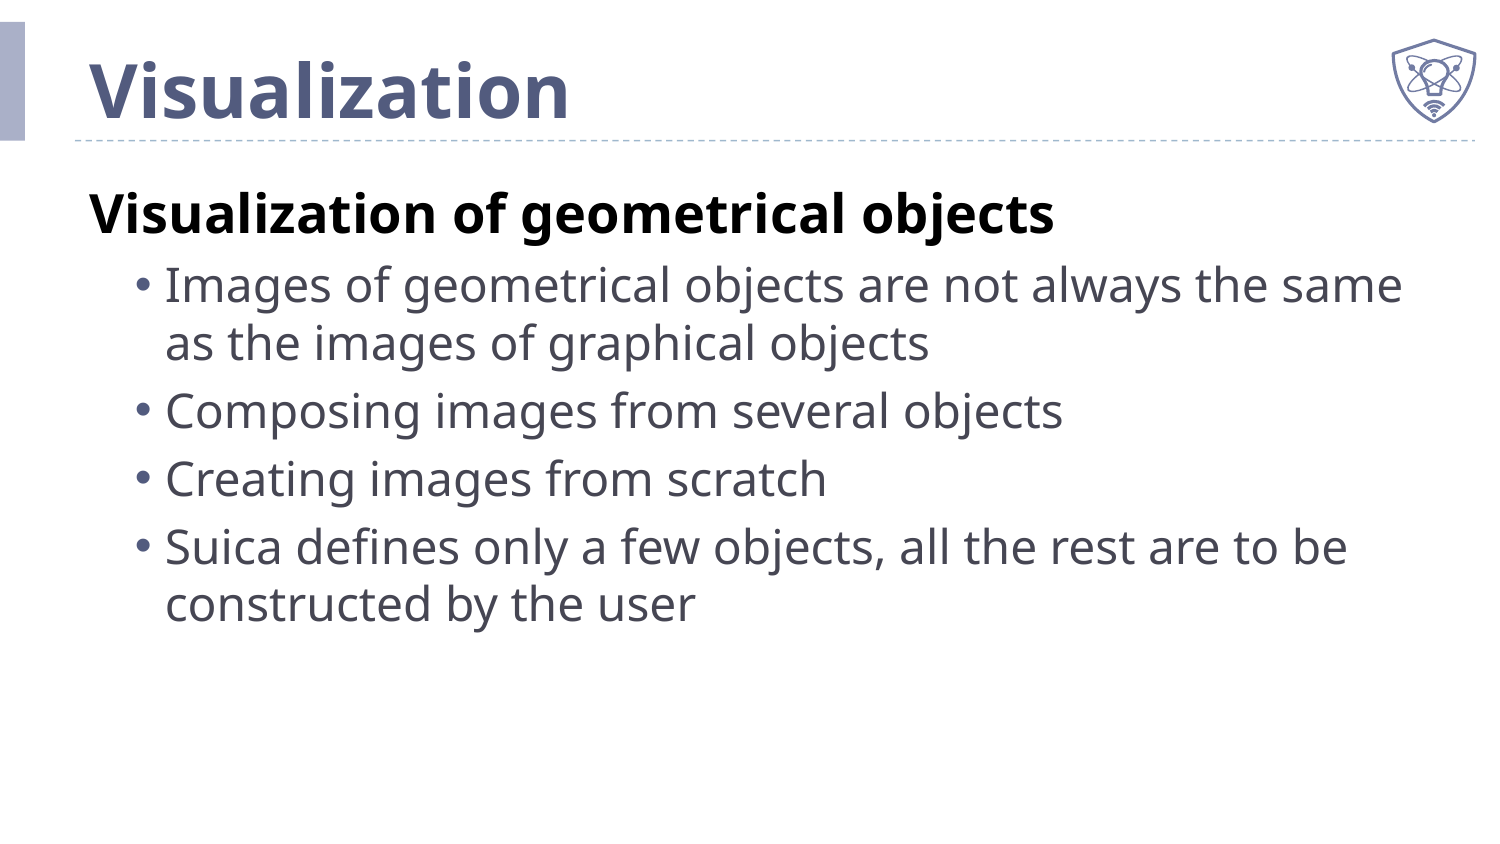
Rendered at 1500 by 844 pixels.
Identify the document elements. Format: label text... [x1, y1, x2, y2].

title Visualization [75, 18, 1475, 141]
list Visualization of geometrical objects Images of geometrical objects are not always the same as the images of graphical objects Composing images from several objects Creating images from scratch Suica defines only a few objects, all the rest are to be constructed by the user [75, 171, 1475, 835]
